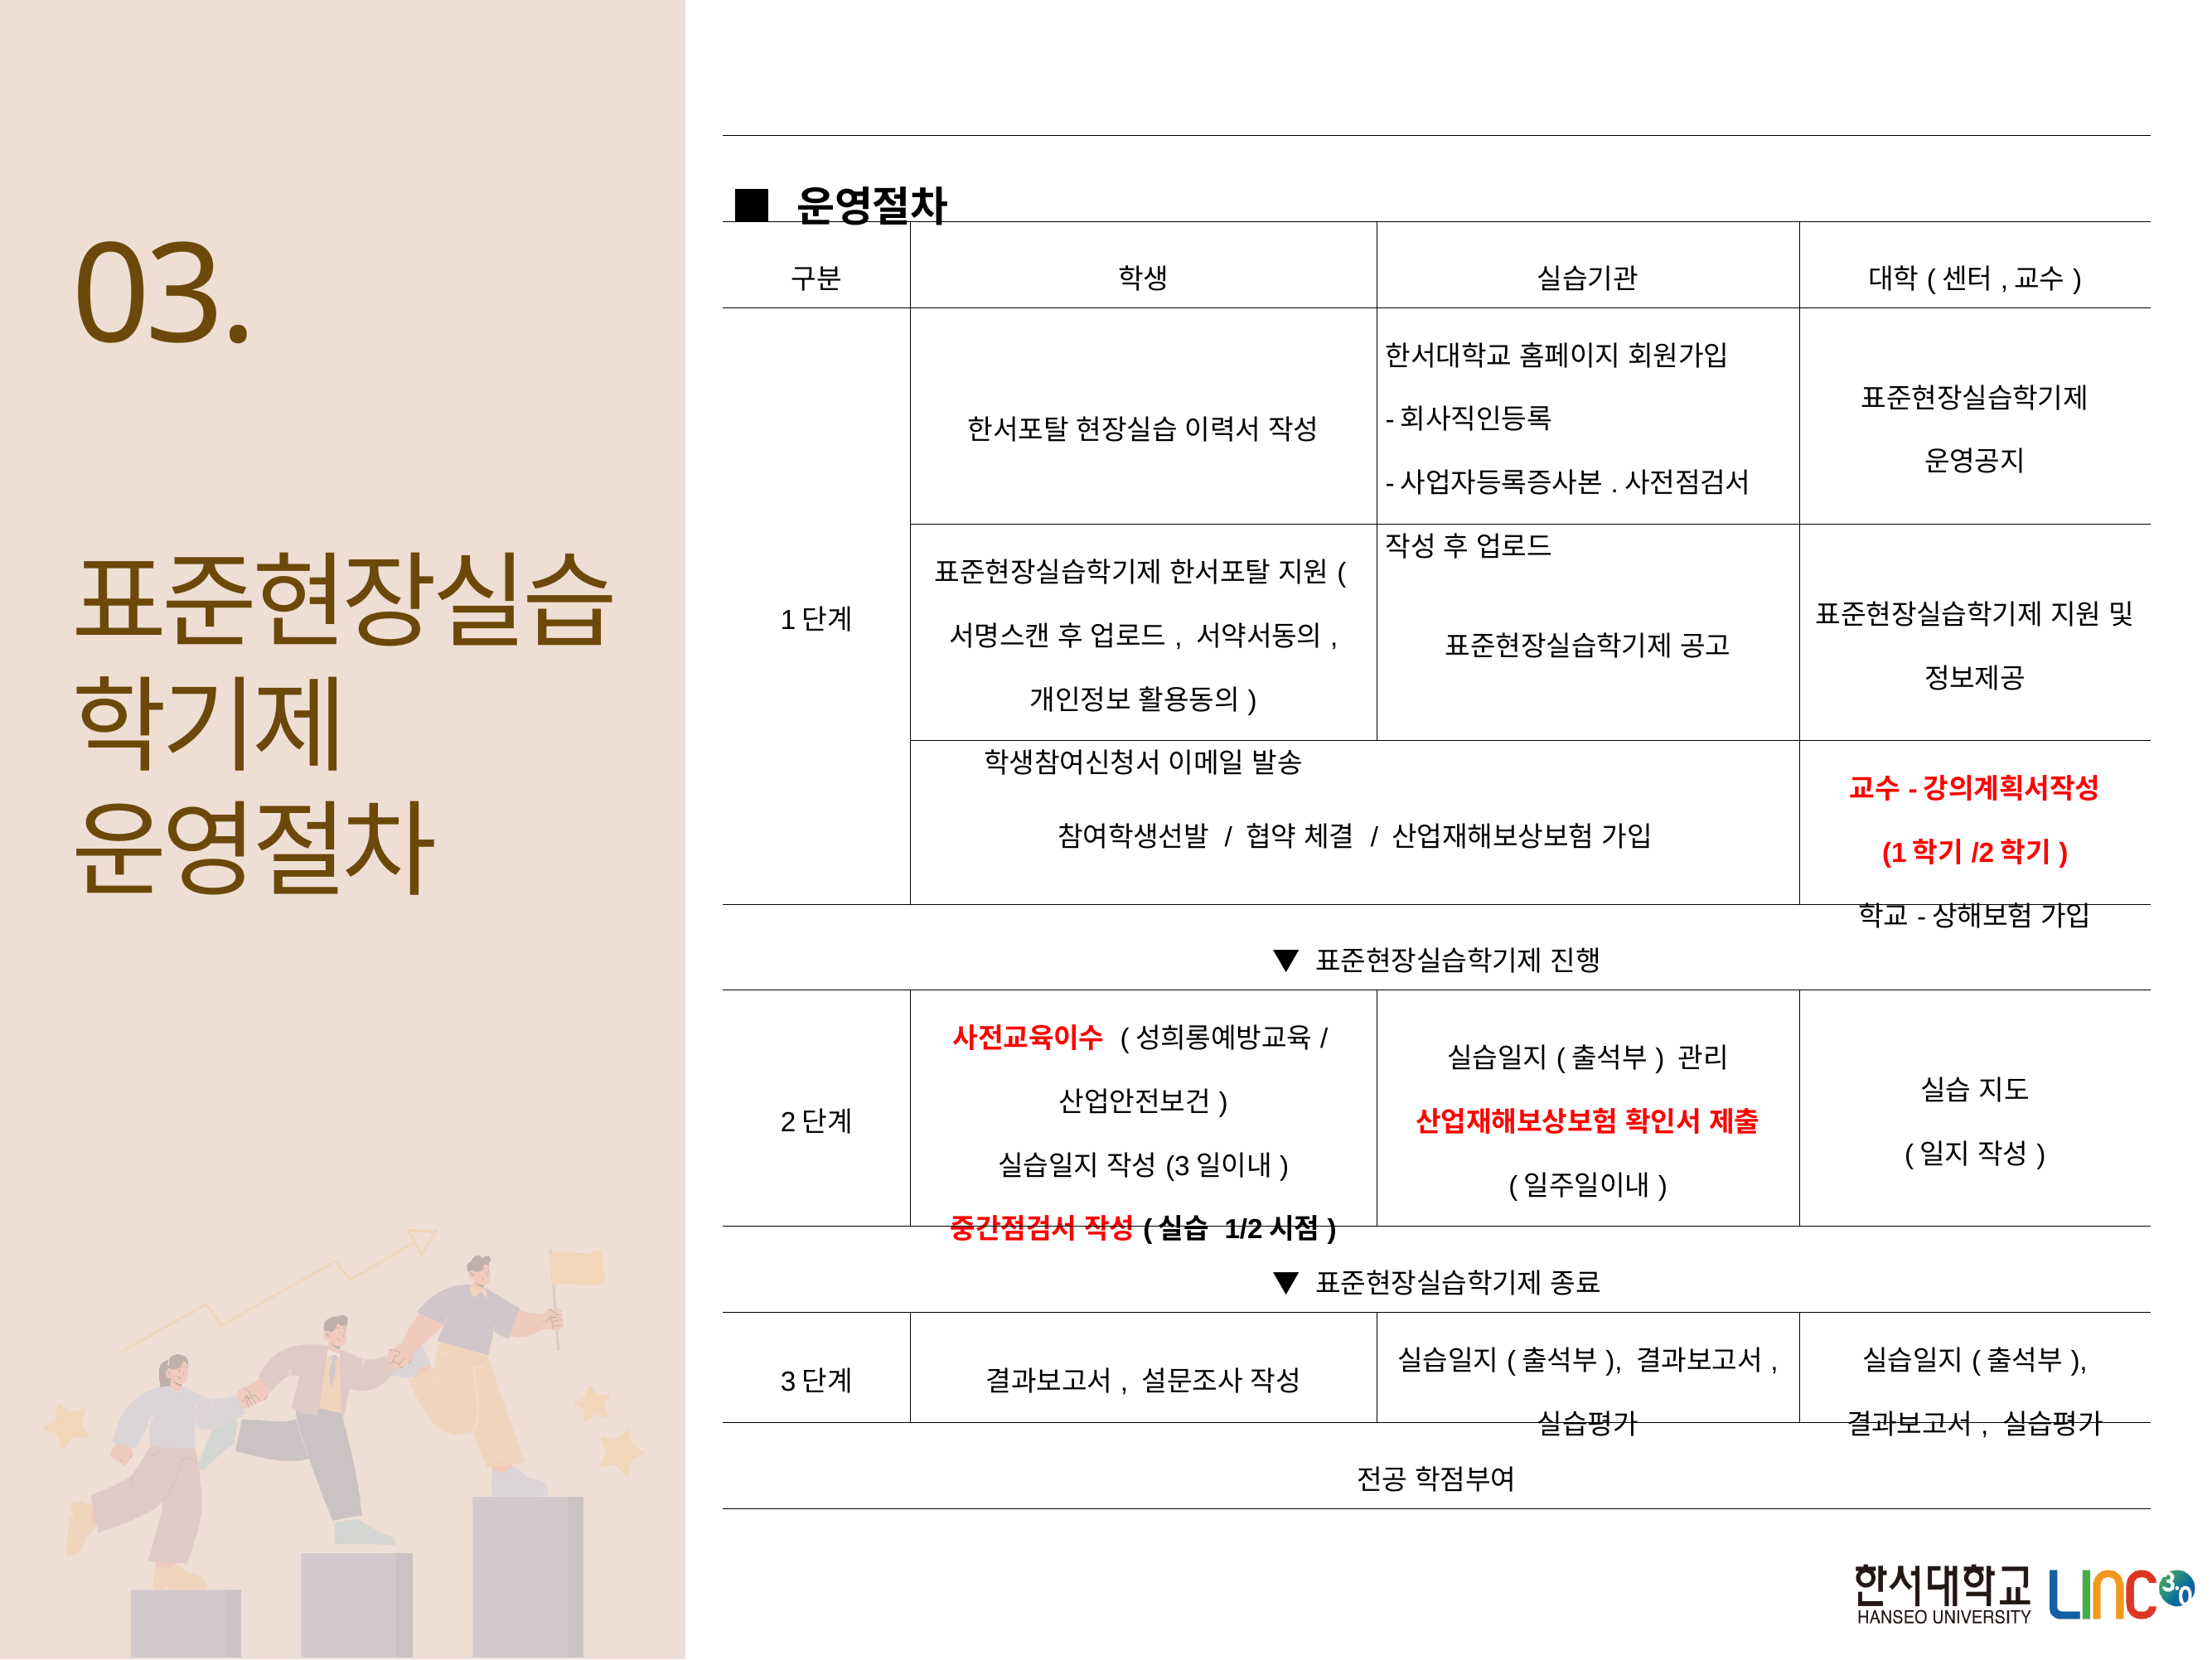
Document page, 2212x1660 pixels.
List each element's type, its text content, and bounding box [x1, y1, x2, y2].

table_cell 실습기관 [1377, 222, 1799, 307]
table_cell 교수-강의계획서작성 (1학기/2학기) 학교-상해보험 가입 [1800, 741, 2151, 904]
table_header ■ 운영절차 [723, 136, 2151, 221]
table_cell 전공 학점부여 [723, 1423, 2151, 1508]
table_cell ▼ 표준현장실습학기제 종료 [723, 1227, 2151, 1312]
table_cell 3단계 [723, 1313, 910, 1422]
table_cell 2단계 [723, 990, 910, 1226]
picture [1845, 1547, 2205, 1638]
table_cell 참여학생선발 / 협약 체결 / 산업재해보상보험 가입 [911, 741, 1799, 904]
table_cell 학생 [911, 222, 1377, 307]
table_cell 실습일지(출석부), 결과보고서, 실습평가 [1800, 1313, 2151, 1422]
table_cell 대학(센터,교수) [1800, 222, 2151, 307]
text_box 03. 표준현장실습 학기제 운영절차 [59, 197, 686, 915]
table_cell 표준현장실습학기제 운영공지 [1800, 308, 2151, 524]
table_cell 실습 지도 (일지 작성) [1800, 990, 2151, 1226]
table_cell 한서대학교 홈페이지 회원가입 -회사직인등록 -사업자등록증사본.사전점검서 작성 후 업로드 [1377, 308, 1799, 524]
table_cell 한서포탈 현장실습 이력서 작성 [911, 308, 1377, 524]
text_box [0, 0, 687, 1660]
table_cell 표준현장실습학기제 공고 [1377, 525, 1799, 740]
table_cell 실습일지(출석부), 결과보고서, 실습평가 [1377, 1313, 1799, 1422]
table_cell 사전교육이수 (성희롱예방교육/산업안전보건) 실습일지 작성(3일이내) 중간점검서 작성(실습 1/2시점) [911, 990, 1377, 1226]
table_cell 1단계 [723, 308, 910, 904]
table_cell ▼ 표준현장실습학기제 진행 [723, 905, 2151, 990]
table_cell 실습일지(출석부) 관리 산업재해보상보험 확인서 제출 (일주일이내) [1377, 990, 1799, 1226]
picture [7, 1186, 692, 1658]
table_cell 결과보고서, 설문조사 작성 [911, 1313, 1377, 1422]
table_cell 구분 [723, 222, 910, 307]
table_cell 표준현장실습학기제 한서포탈 지원(서명스캔 후 업로드, 서약서동의, 개인정보 활용동의) 학생참여신청서 이메일 발송 [911, 525, 1377, 740]
table_cell 표준현장실습학기제 지원 및 정보제공 [1800, 525, 2151, 740]
